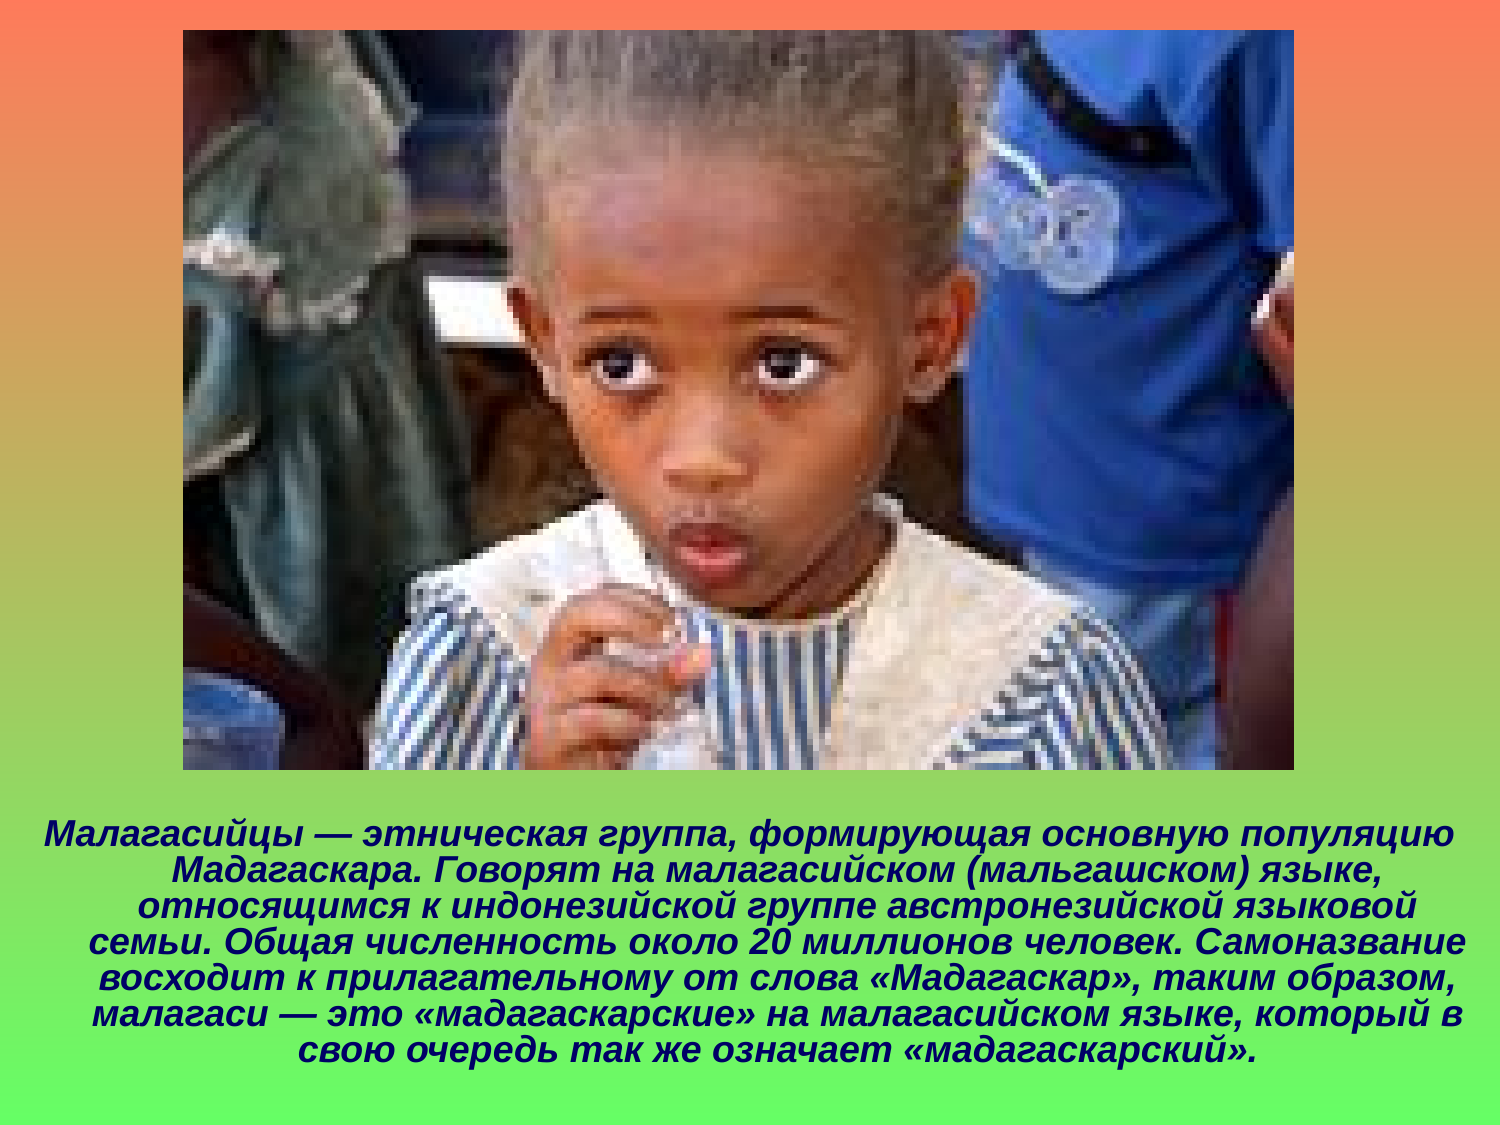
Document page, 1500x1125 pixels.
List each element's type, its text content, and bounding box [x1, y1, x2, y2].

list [182, 30, 1294, 770]
list Малагасийцы — этническая группа, формирующая основную популяцию Мадагаскара. Говорят на малагасийском (мальгашском) языке, относящимся к индонезийской группе австронезийской языковой семьи. Общая численность около 20 миллионов человек. Самоназвание восходит к прилагательному от слова «Мадагаскар», таким образом, малагаси — это «мадагаскарские» на малагасийском языке, который в свою очередь так же означает «мадагаскарский». [0, 810, 1500, 1125]
